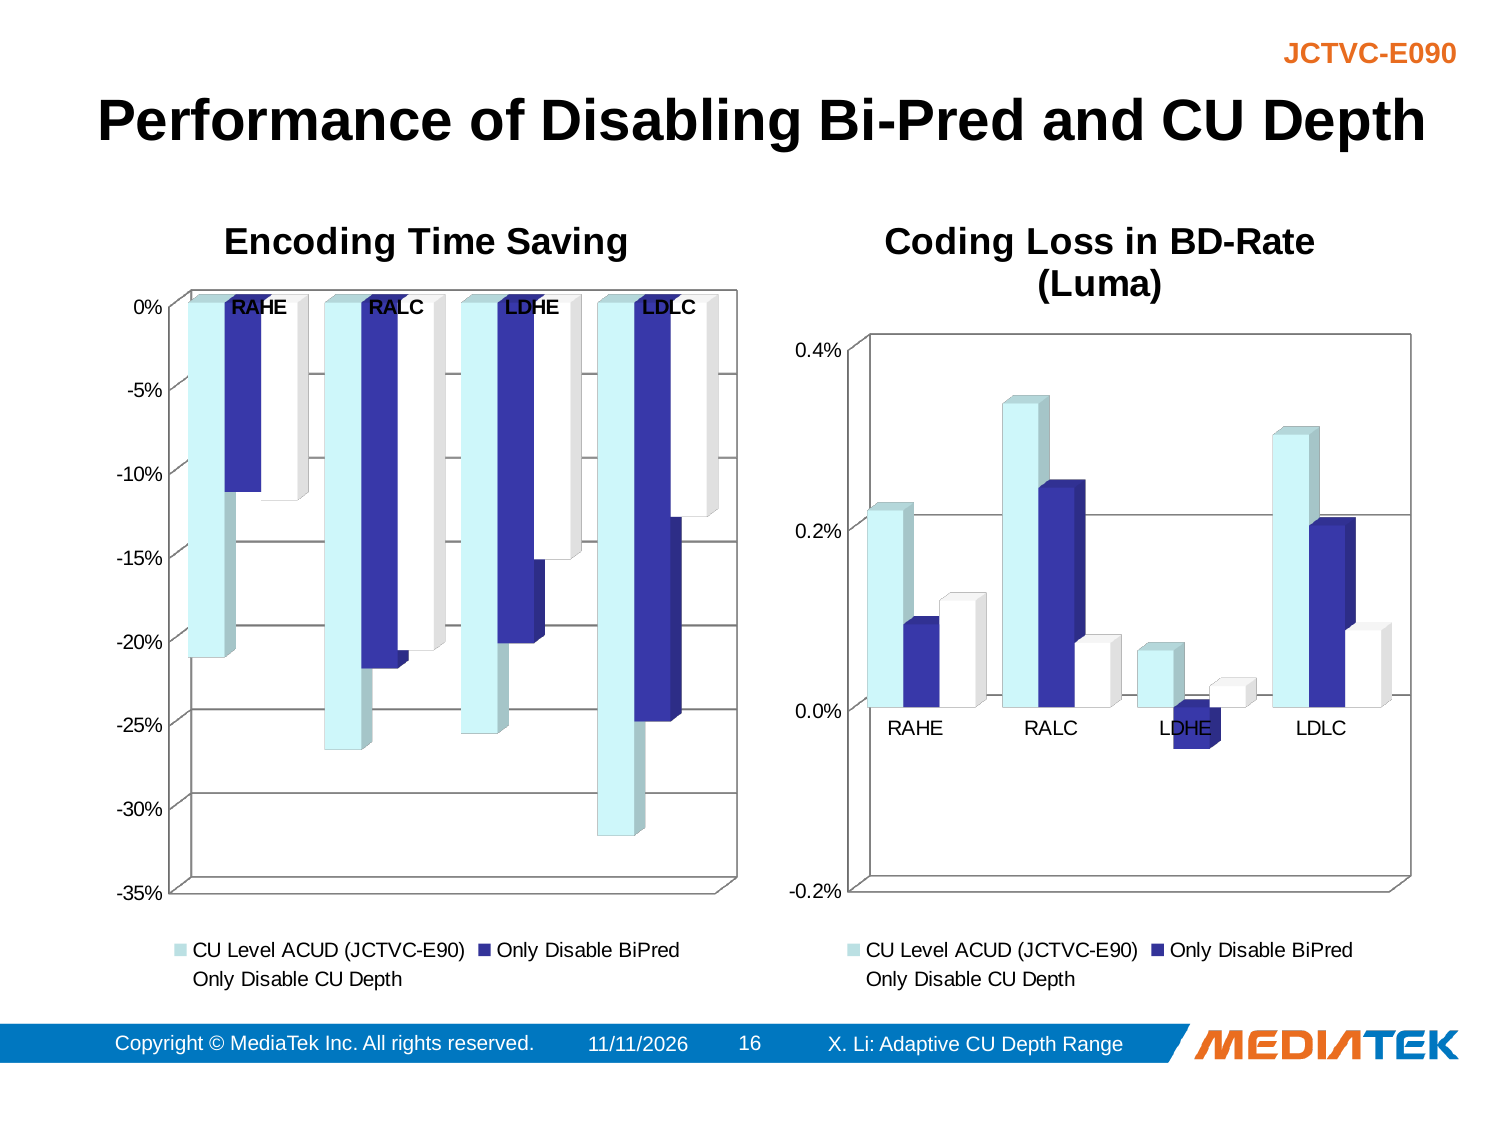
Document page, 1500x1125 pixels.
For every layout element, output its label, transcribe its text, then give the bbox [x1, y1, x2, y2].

footer Copyright © MediaTek Inc. All rights reserved. [99, 1022, 573, 1090]
chart [775, 184, 1425, 998]
picture [789, 1023, 1459, 1063]
title Performance of Disabling Bi-Pred and CU Depth [81, 62, 1466, 172]
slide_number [573, 1022, 711, 1090]
slide_number 15 [711, 1022, 789, 1090]
picture [0, 1023, 99, 1063]
chart [102, 184, 752, 998]
